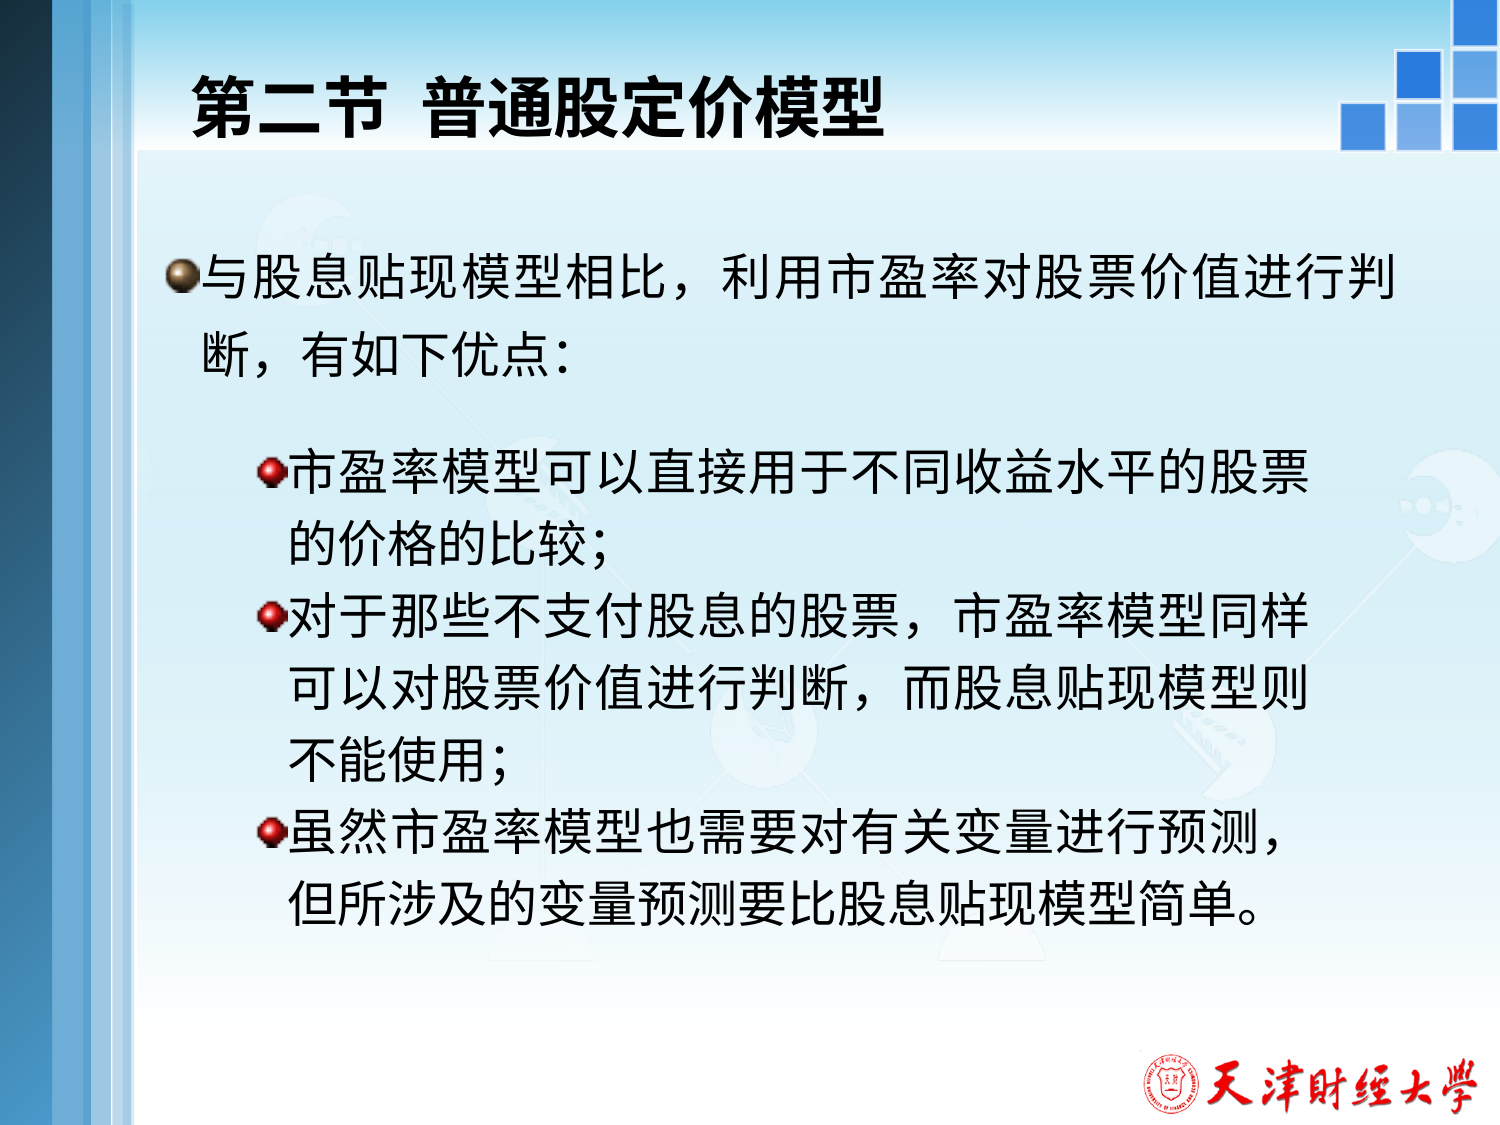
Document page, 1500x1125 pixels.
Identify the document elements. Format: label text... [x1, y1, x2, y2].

text_box 市盈率模型可以直接用于不同收益水平的股票的价格的比较； 对于那些不支付股息的股票，市盈率模型同样可以对股票价值进行判断，而股息贴现模型则不能使用； 虽然市盈率模型也需要对有关变量进行预测，但所涉及的变量预测要比股息贴现模型简单。 [237, 420, 1325, 940]
picture [132, 150, 1500, 965]
title 第二节 普通股定价模型 [174, 75, 1175, 138]
picture [1131, 1049, 1500, 1119]
text_box 与股息贴现模型相比，利用市盈率对股票价值进行判断，有如下优点： [149, 219, 1413, 391]
